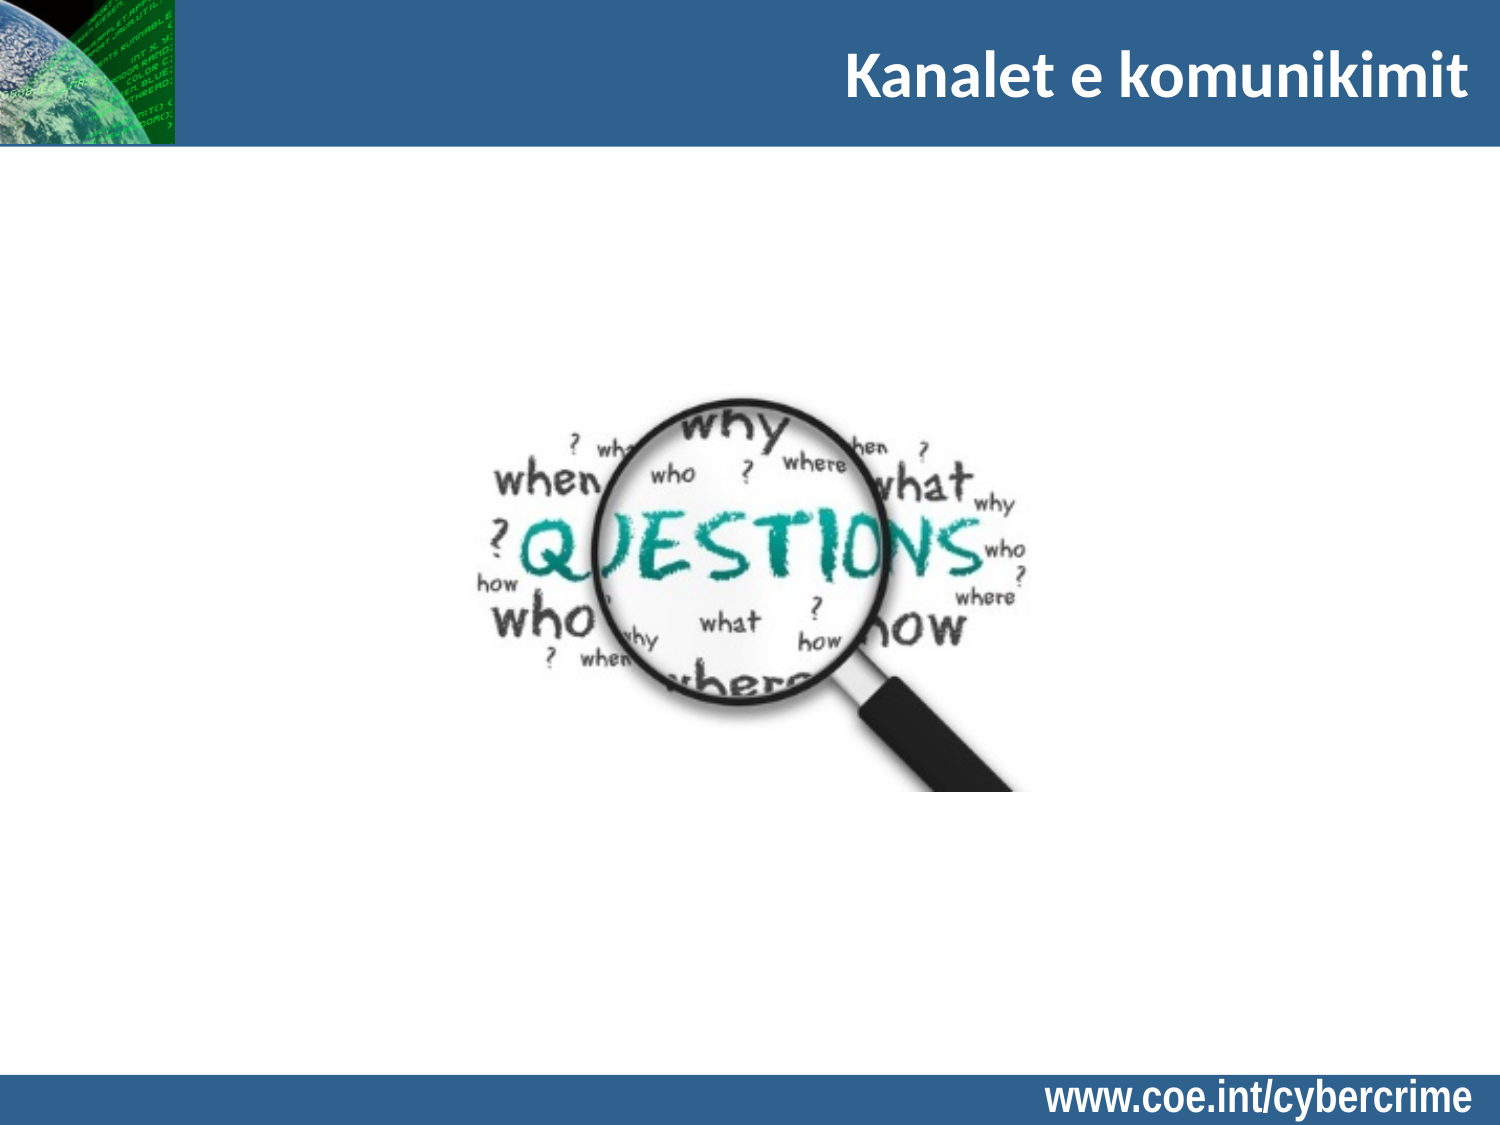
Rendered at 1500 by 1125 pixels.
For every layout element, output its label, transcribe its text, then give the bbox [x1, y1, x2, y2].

text_box www.coe.int/cybercrime [1030, 1059, 1500, 1125]
text_box [0, 1073, 1030, 1125]
picture [443, 332, 1057, 793]
picture [0, 0, 175, 144]
text_box Kanalet e komunikimit [177, 0, 1500, 149]
